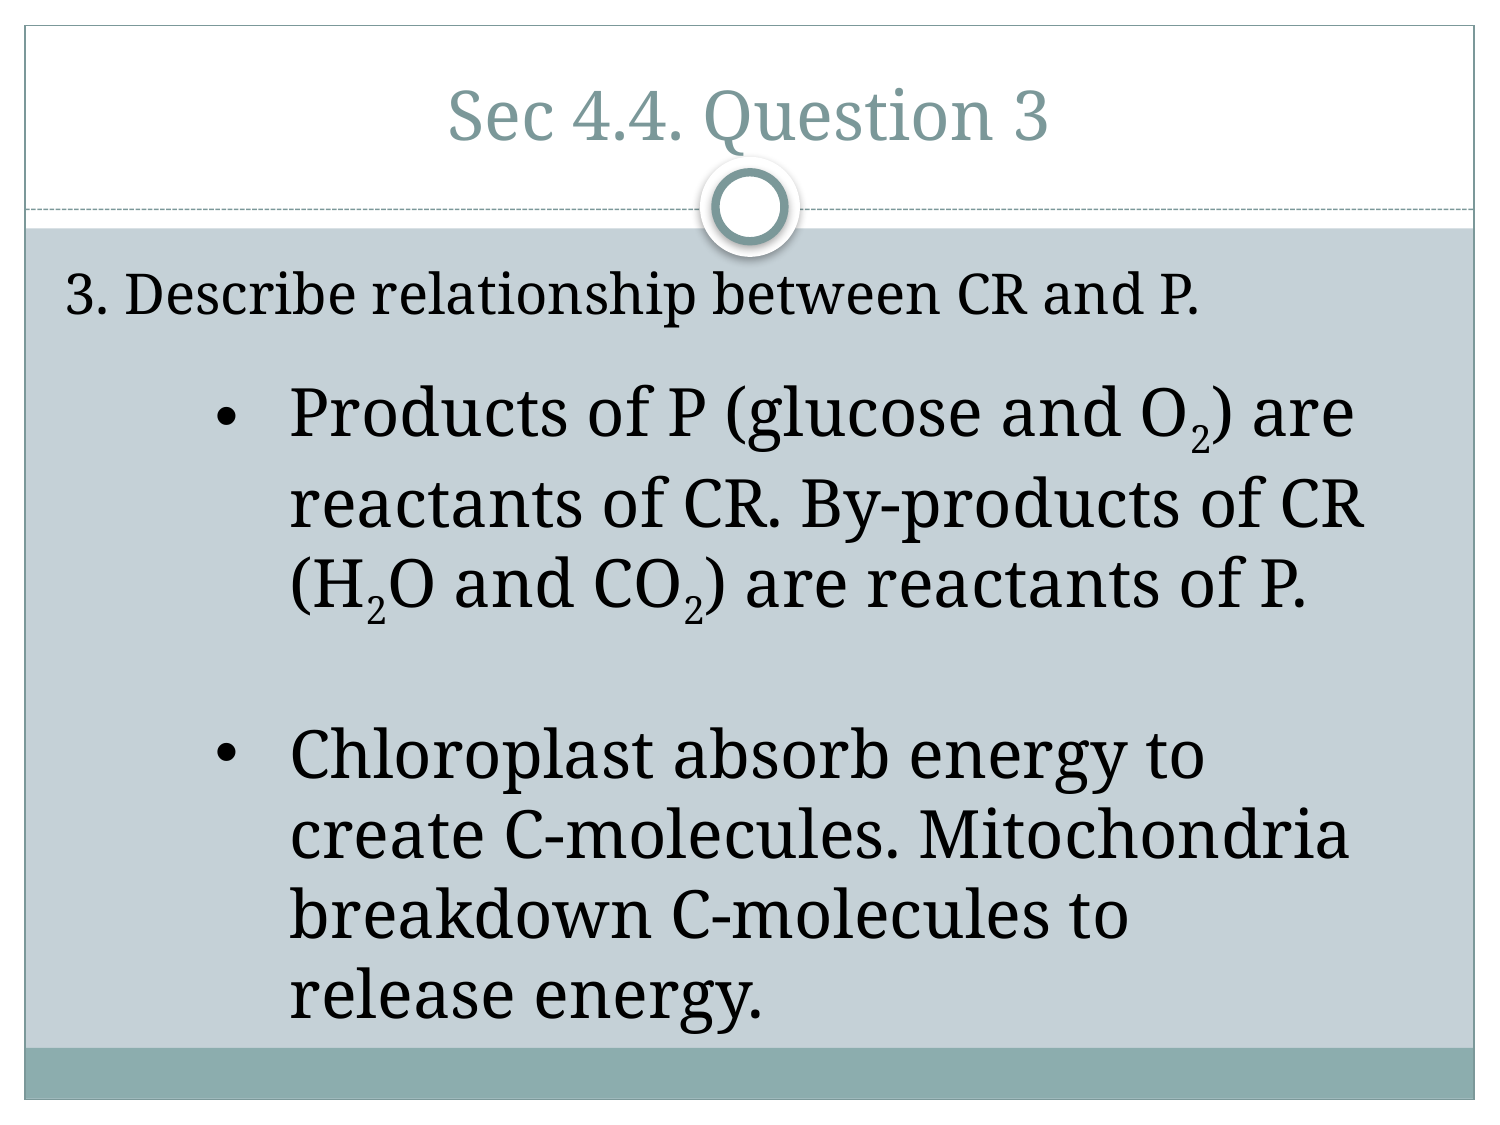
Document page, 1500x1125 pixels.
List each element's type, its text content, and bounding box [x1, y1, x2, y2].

list 3. Describe relationship between CR and P. [49, 250, 1445, 1001]
title Sec 4.4. Question 3 [49, 37, 1450, 162]
text_box Products of P (glucose and O2) are reactants of CR. By-products of CR (H2O and CO2) are reactants of P. Chloroplast absorb energy to create C-molecules. Mitochondria breakdown C-molecules to release energy. [199, 362, 1388, 1039]
